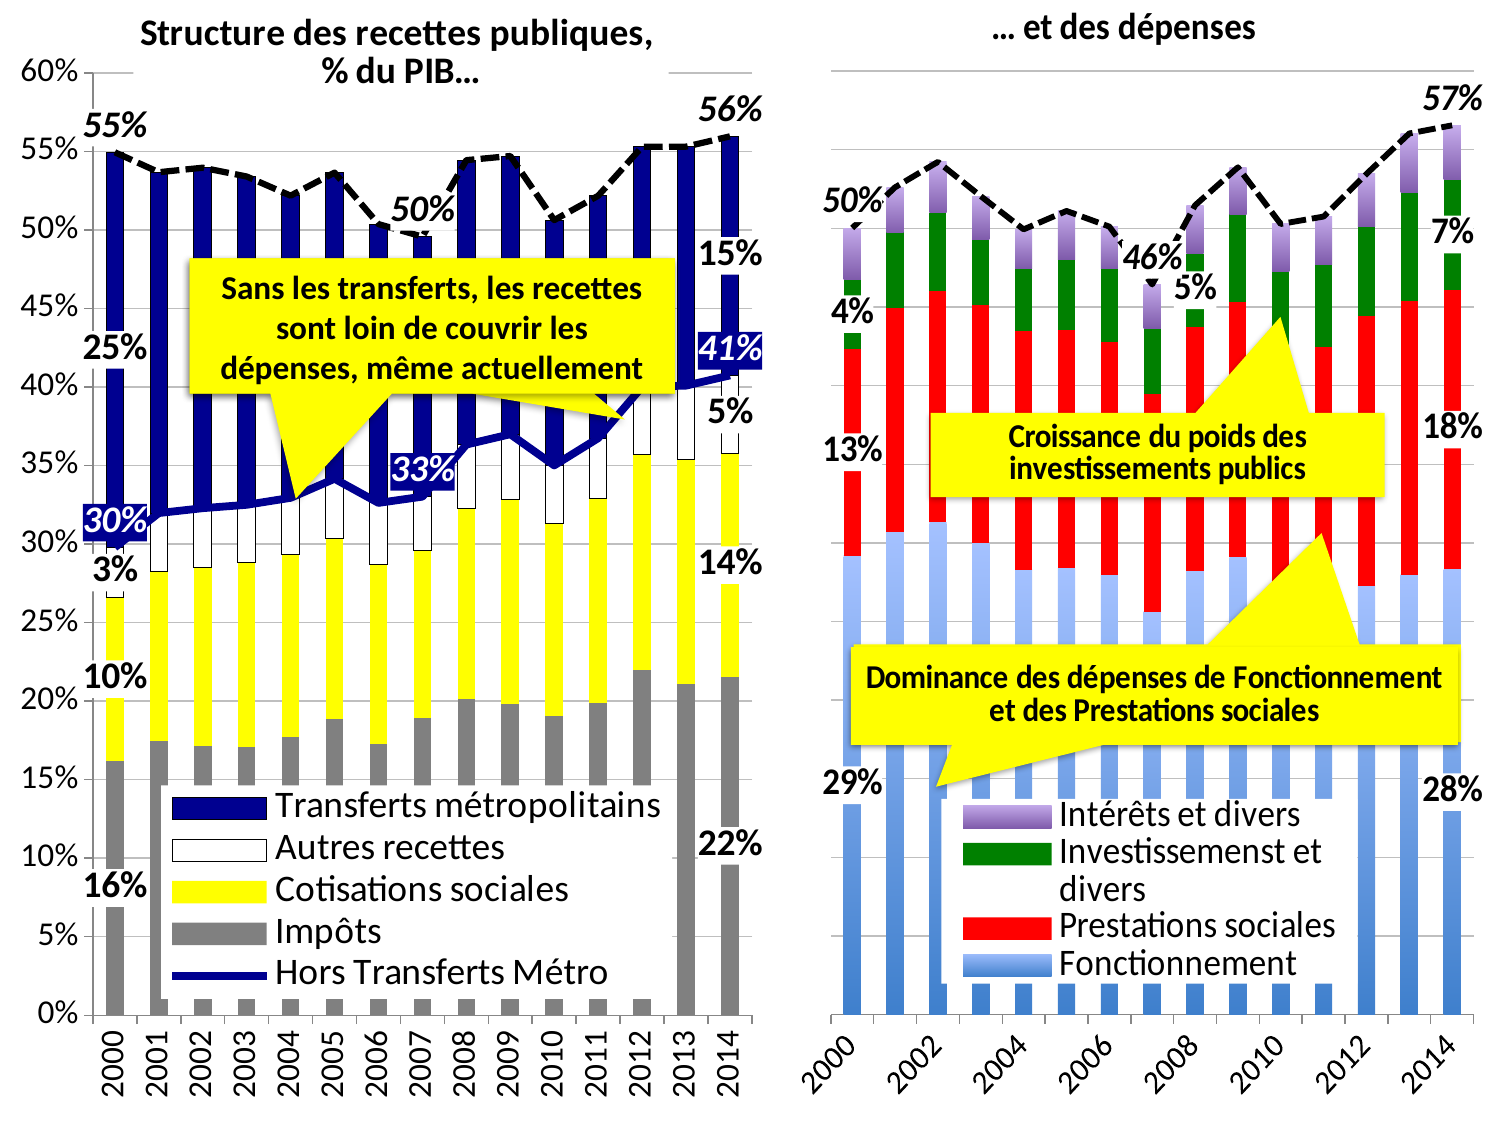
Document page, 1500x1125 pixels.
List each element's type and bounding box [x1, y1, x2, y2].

chart [795, 0, 1484, 1109]
chart [14, 5, 776, 1109]
